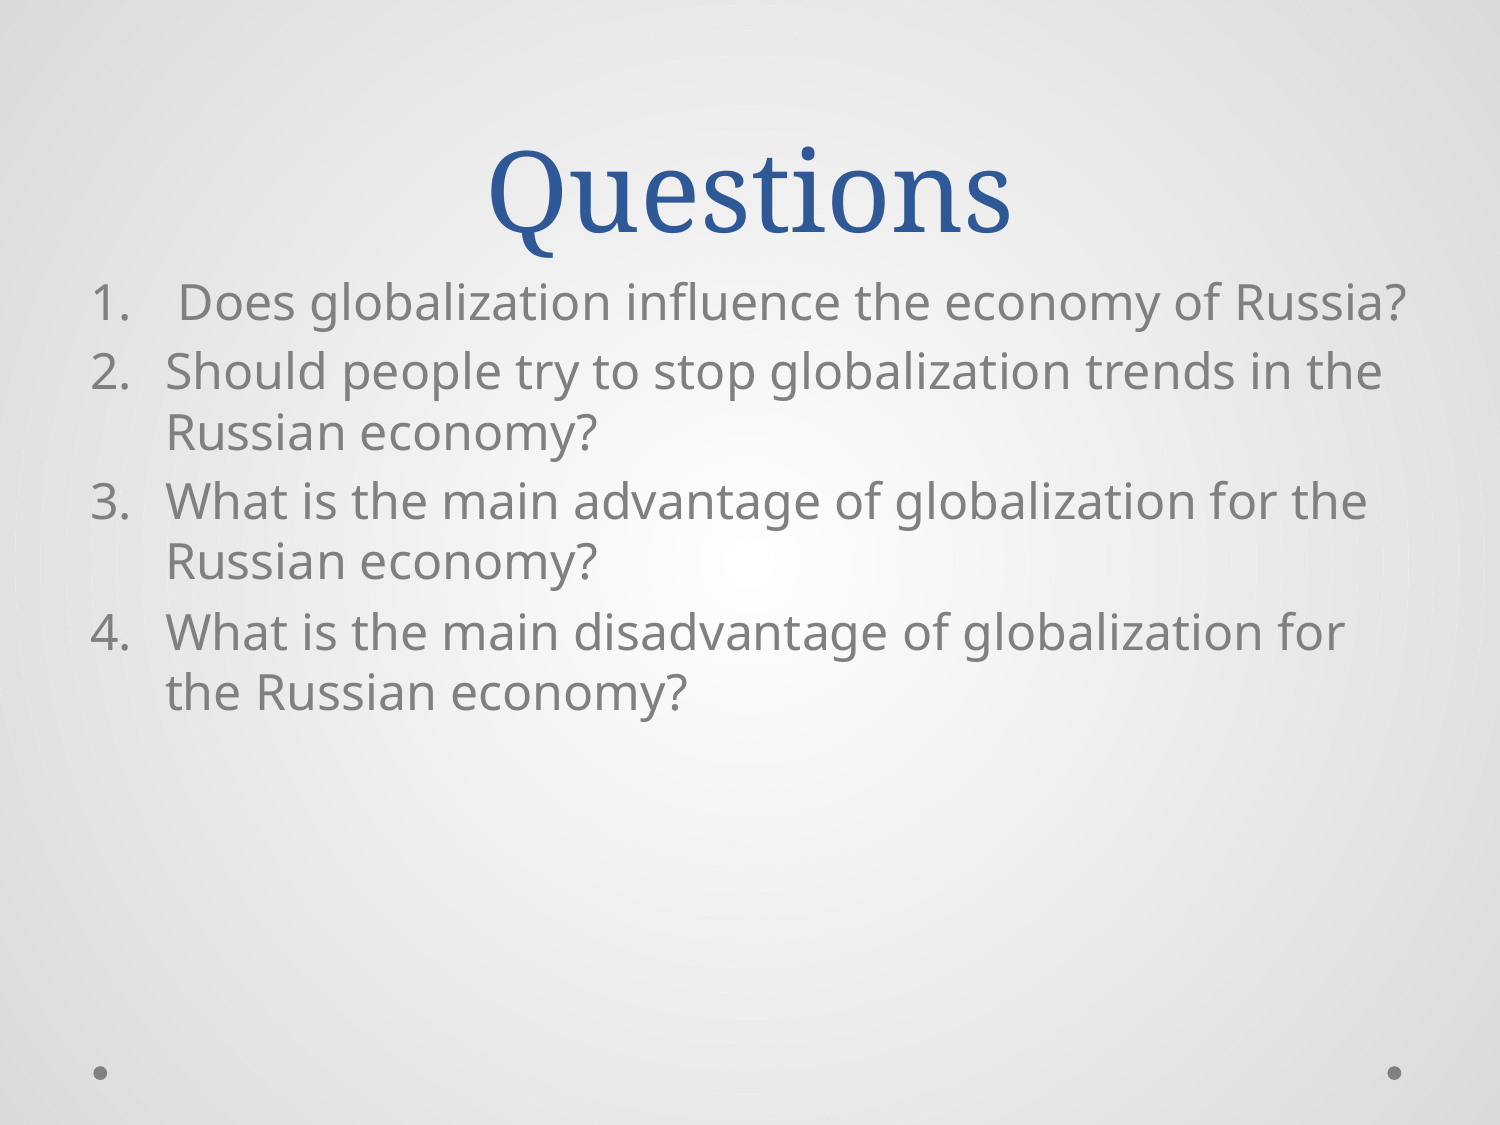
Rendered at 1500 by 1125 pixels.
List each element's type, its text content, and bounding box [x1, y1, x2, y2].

title Questions [75, 0, 1425, 262]
list Does globalization influence the economy of Russia? Should people try to stop globalization trends in the Russian economy? What is the main advantage of globalization for the Russian economy? What is the main disadvantage of globalization for the Russian economy? [75, 262, 1425, 1005]
